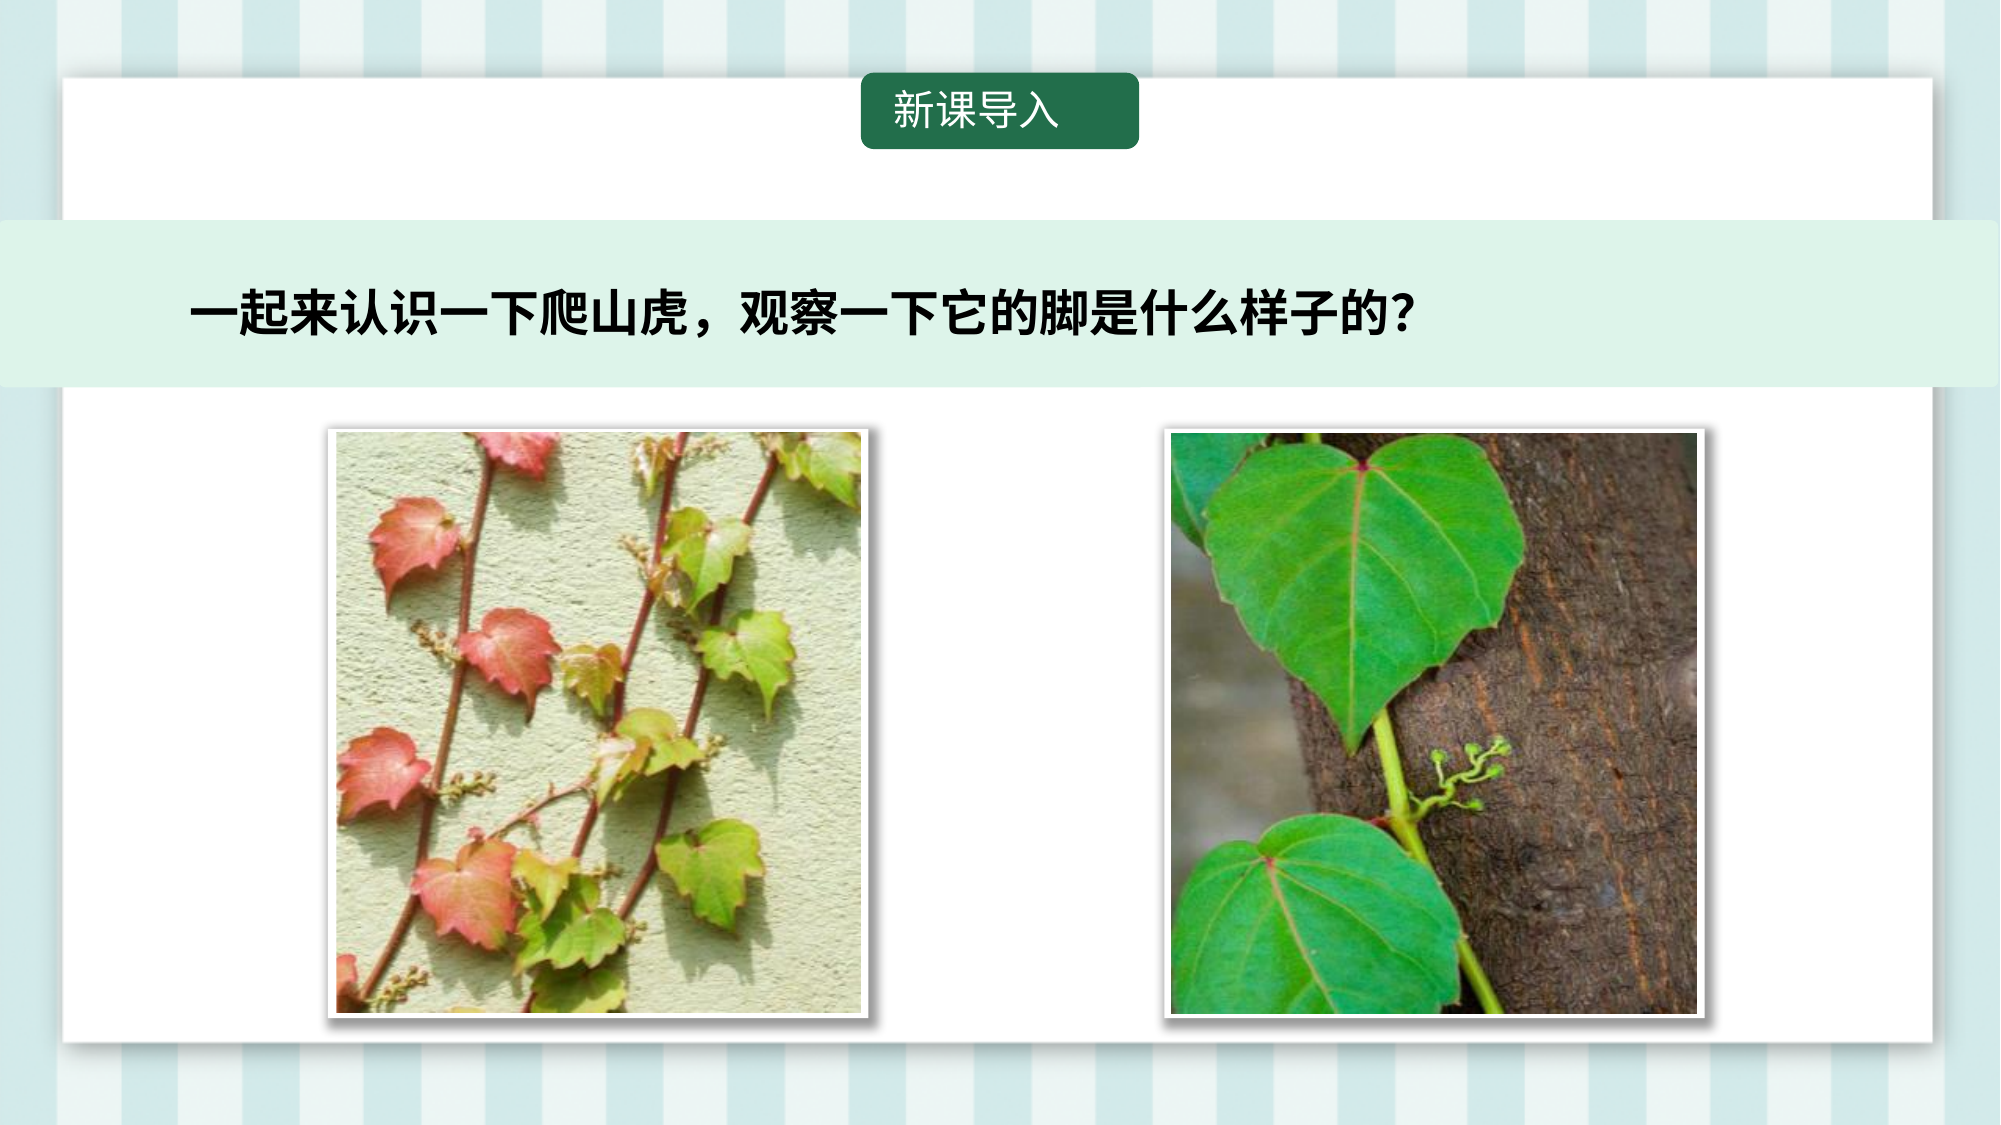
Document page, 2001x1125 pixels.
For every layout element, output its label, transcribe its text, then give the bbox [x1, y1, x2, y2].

text_box [0, 219, 2000, 389]
picture [0, 383, 2000, 1125]
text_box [1164, 428, 1705, 1019]
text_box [327, 428, 869, 1019]
picture [0, 0, 2000, 225]
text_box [860, 72, 1140, 149]
text_box 一起来认识一下爬山虎，观察一下它的脚是什么样子的？ [174, 274, 1825, 349]
